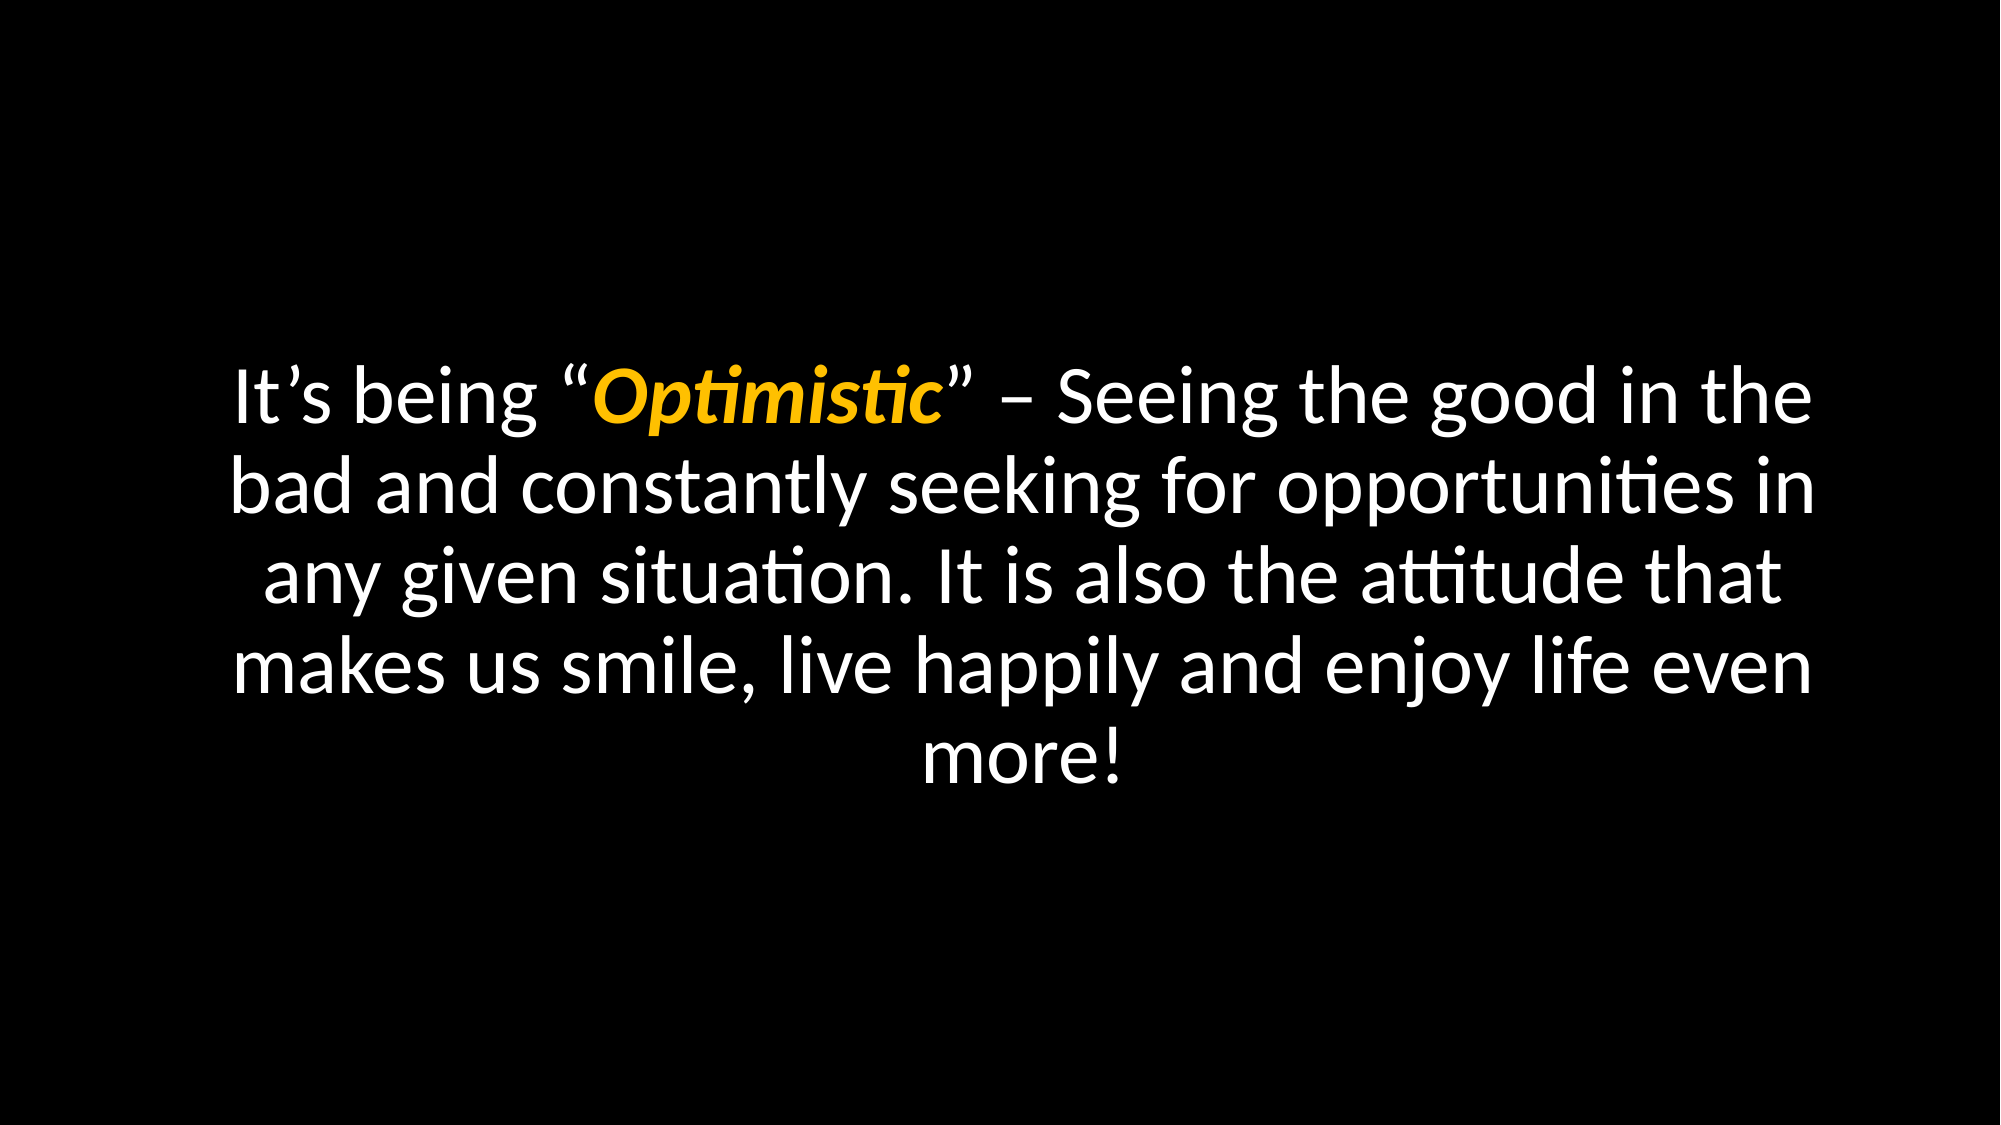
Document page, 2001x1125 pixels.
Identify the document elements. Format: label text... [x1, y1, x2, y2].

list It’s being “Optimistic” – Seeing the good in the bad and constantly seeking for opportunities in any given situation. It is also the attitude that makes us smile, live happily and enjoy life even more! [161, 344, 1886, 973]
